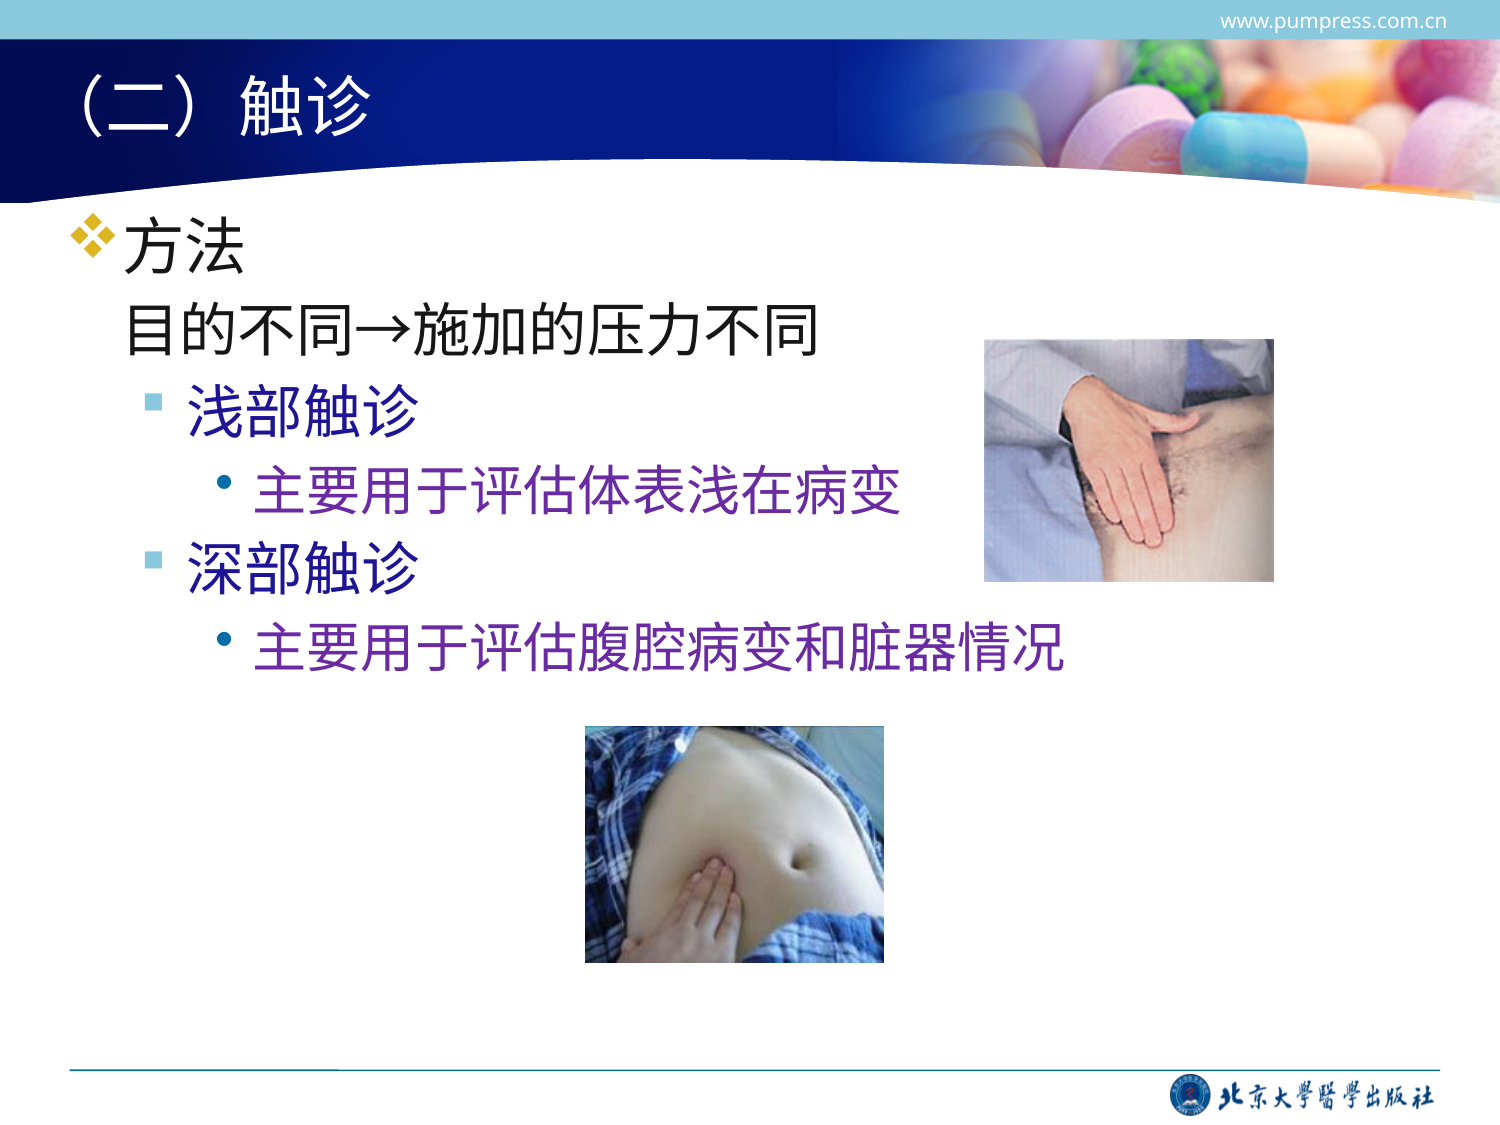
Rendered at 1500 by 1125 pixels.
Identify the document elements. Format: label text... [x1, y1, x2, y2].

picture [1170, 1074, 1436, 1118]
picture [984, 339, 1274, 583]
list 方法 目的不同→施加的压力不同 浅部触诊 主要用于评估体表浅在病变 深部触诊 主要用于评估腹腔病变和脏器情况 [49, 198, 1463, 1026]
picture [585, 726, 884, 963]
slide_number www.pumpress.com.cn [1024, 0, 1463, 38]
title （二）触诊 [23, 58, 1349, 152]
picture [0, 40, 1500, 203]
